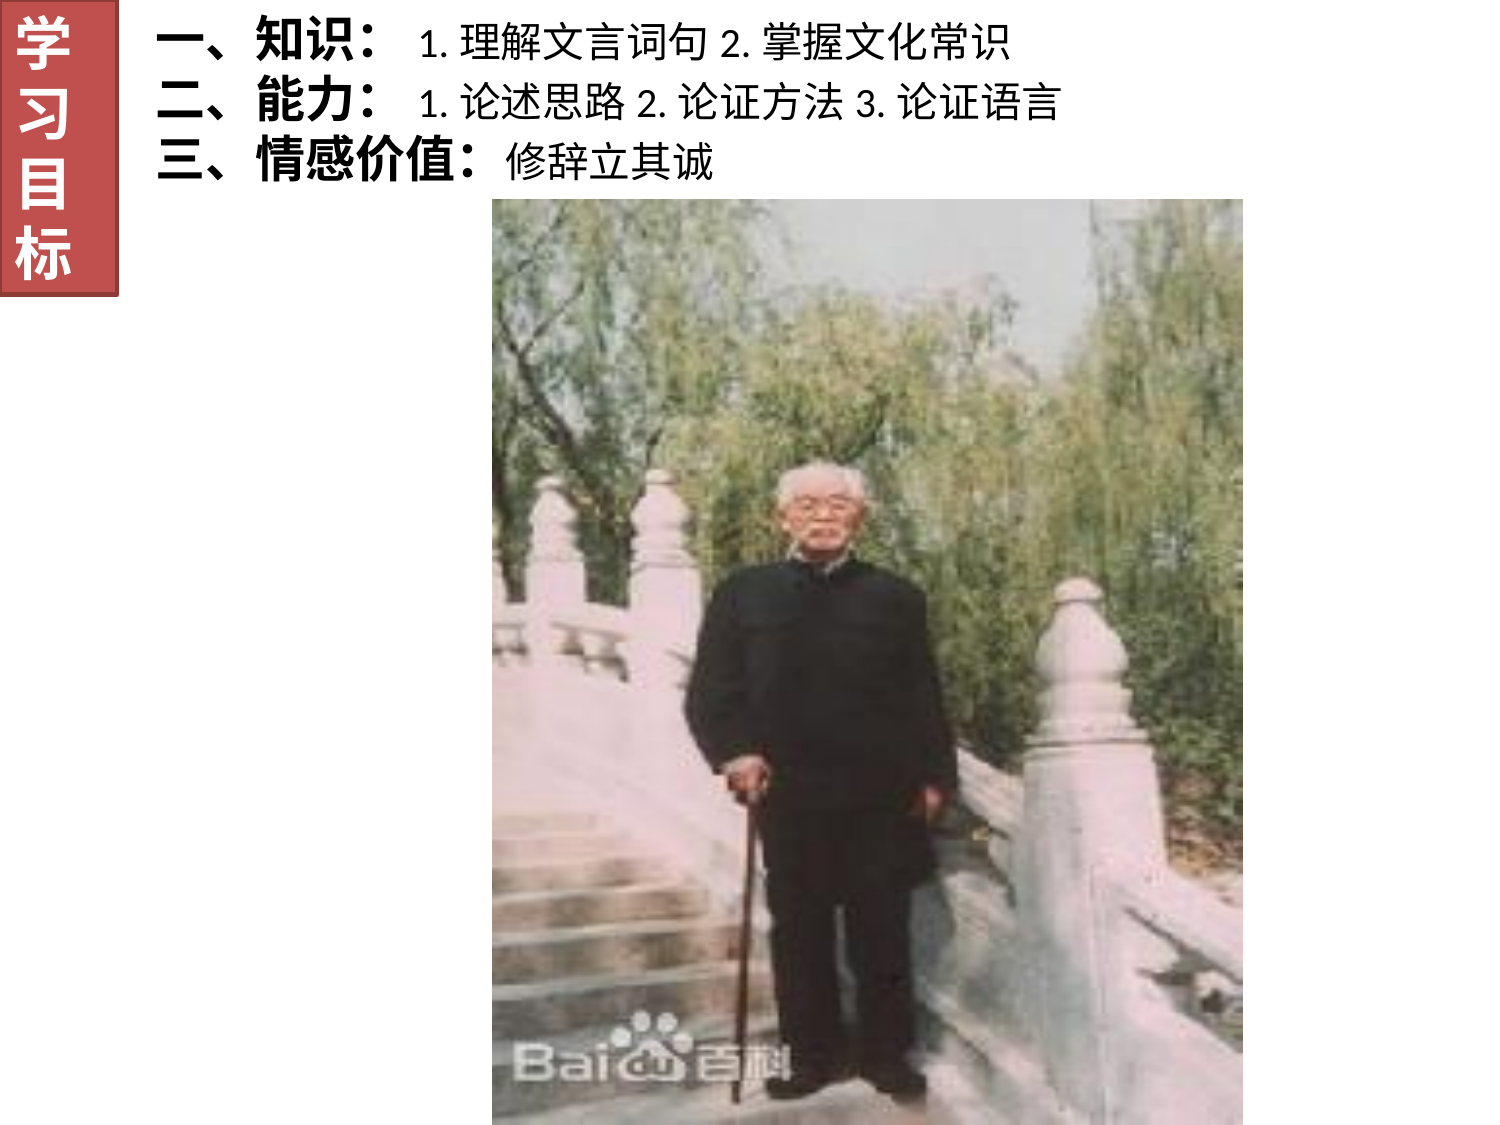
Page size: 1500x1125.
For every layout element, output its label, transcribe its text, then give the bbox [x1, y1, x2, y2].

text_box 学习目标 [0, 0, 119, 297]
text_box 一、知识：1.理解文言词句2.掌握文化常识 二、能力：1.论述思路2.论证方法3.论证语言 三、情感价值：修辞立其诚 [140, 0, 1500, 195]
picture [491, 198, 1243, 1125]
